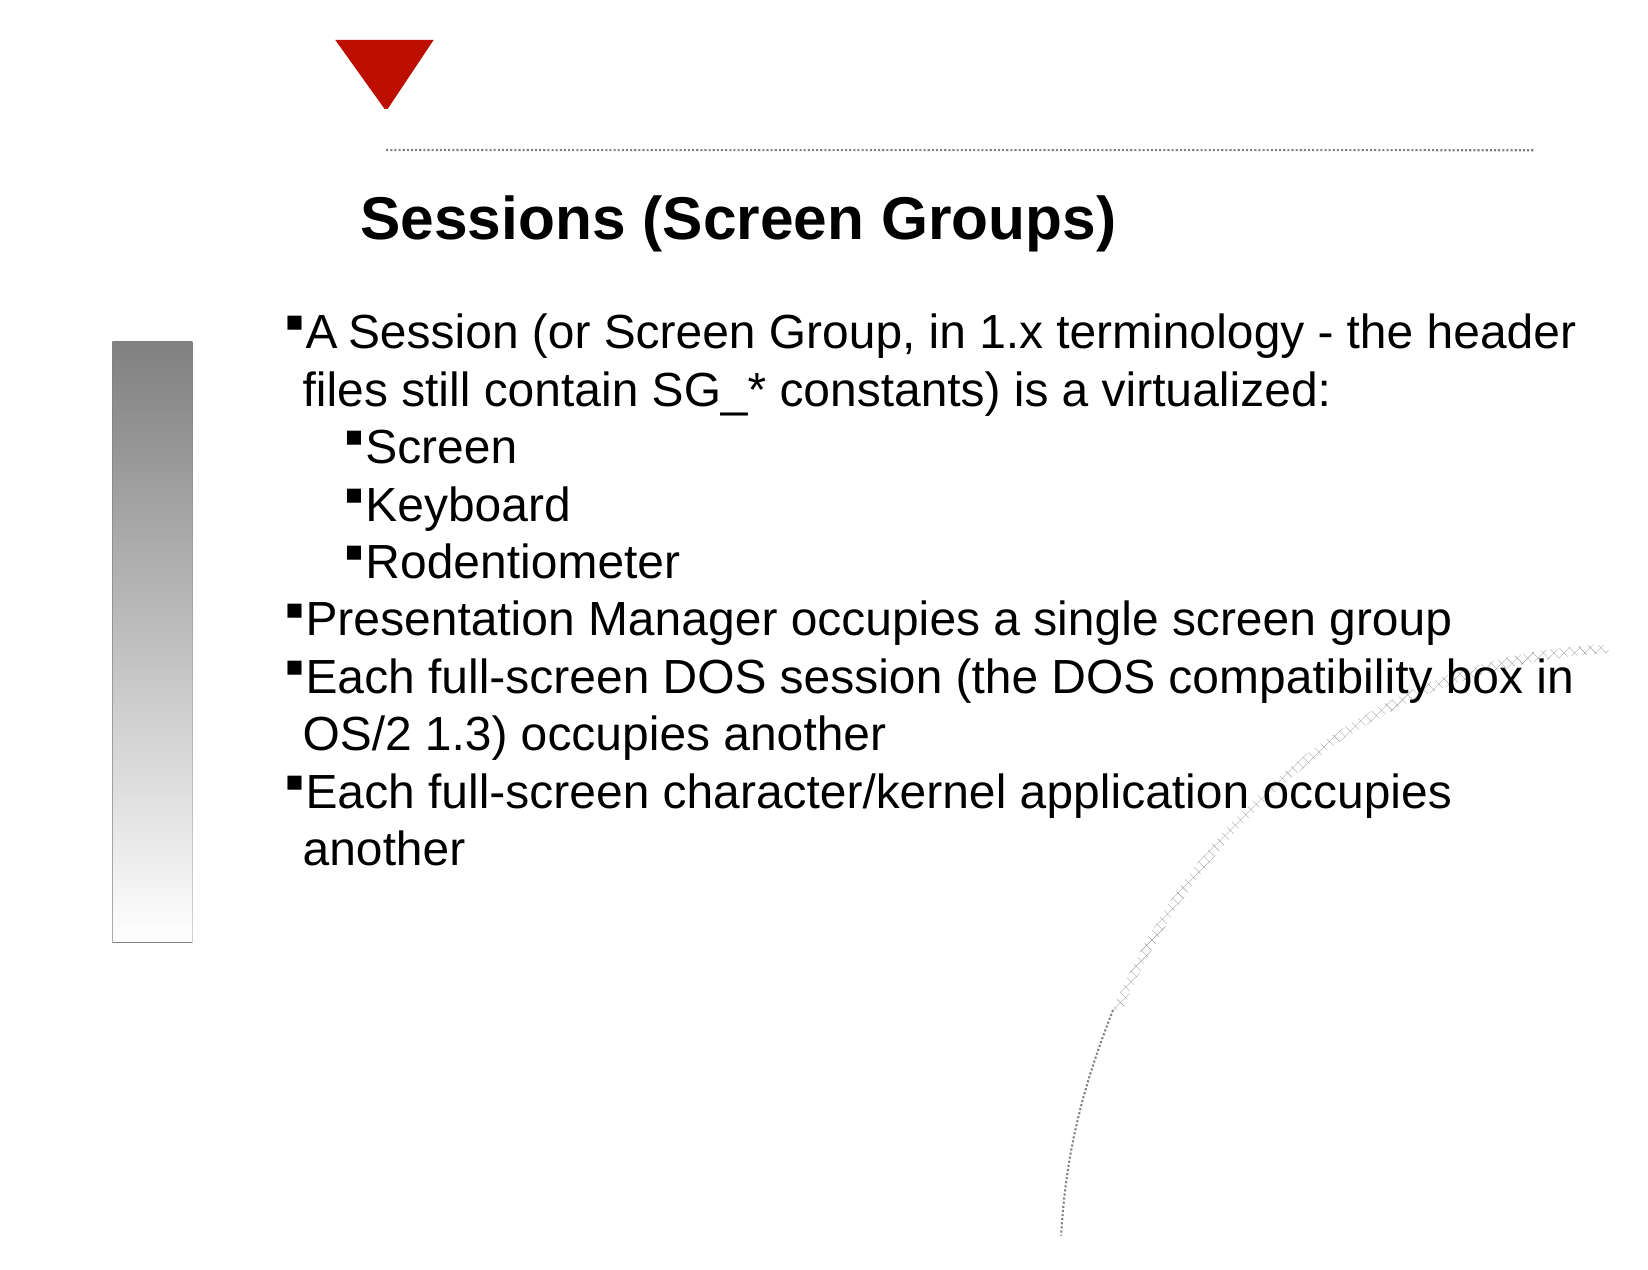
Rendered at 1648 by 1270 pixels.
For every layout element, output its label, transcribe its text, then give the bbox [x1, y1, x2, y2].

text_box Sessions (Screen Groups) [360, 109, 1574, 300]
text_box A Session (or Screen Group, in 1.x terminology - the header files still contain SG_* constants) is a virtualized: Screen Keyboard Rodentiometer Presentation Manager occupies a single screen group Each full-screen DOS session (the DOS compatibility box in OS/2 1.3) occupies another Each full-screen character/kernel application occupies another [283, 300, 1582, 876]
